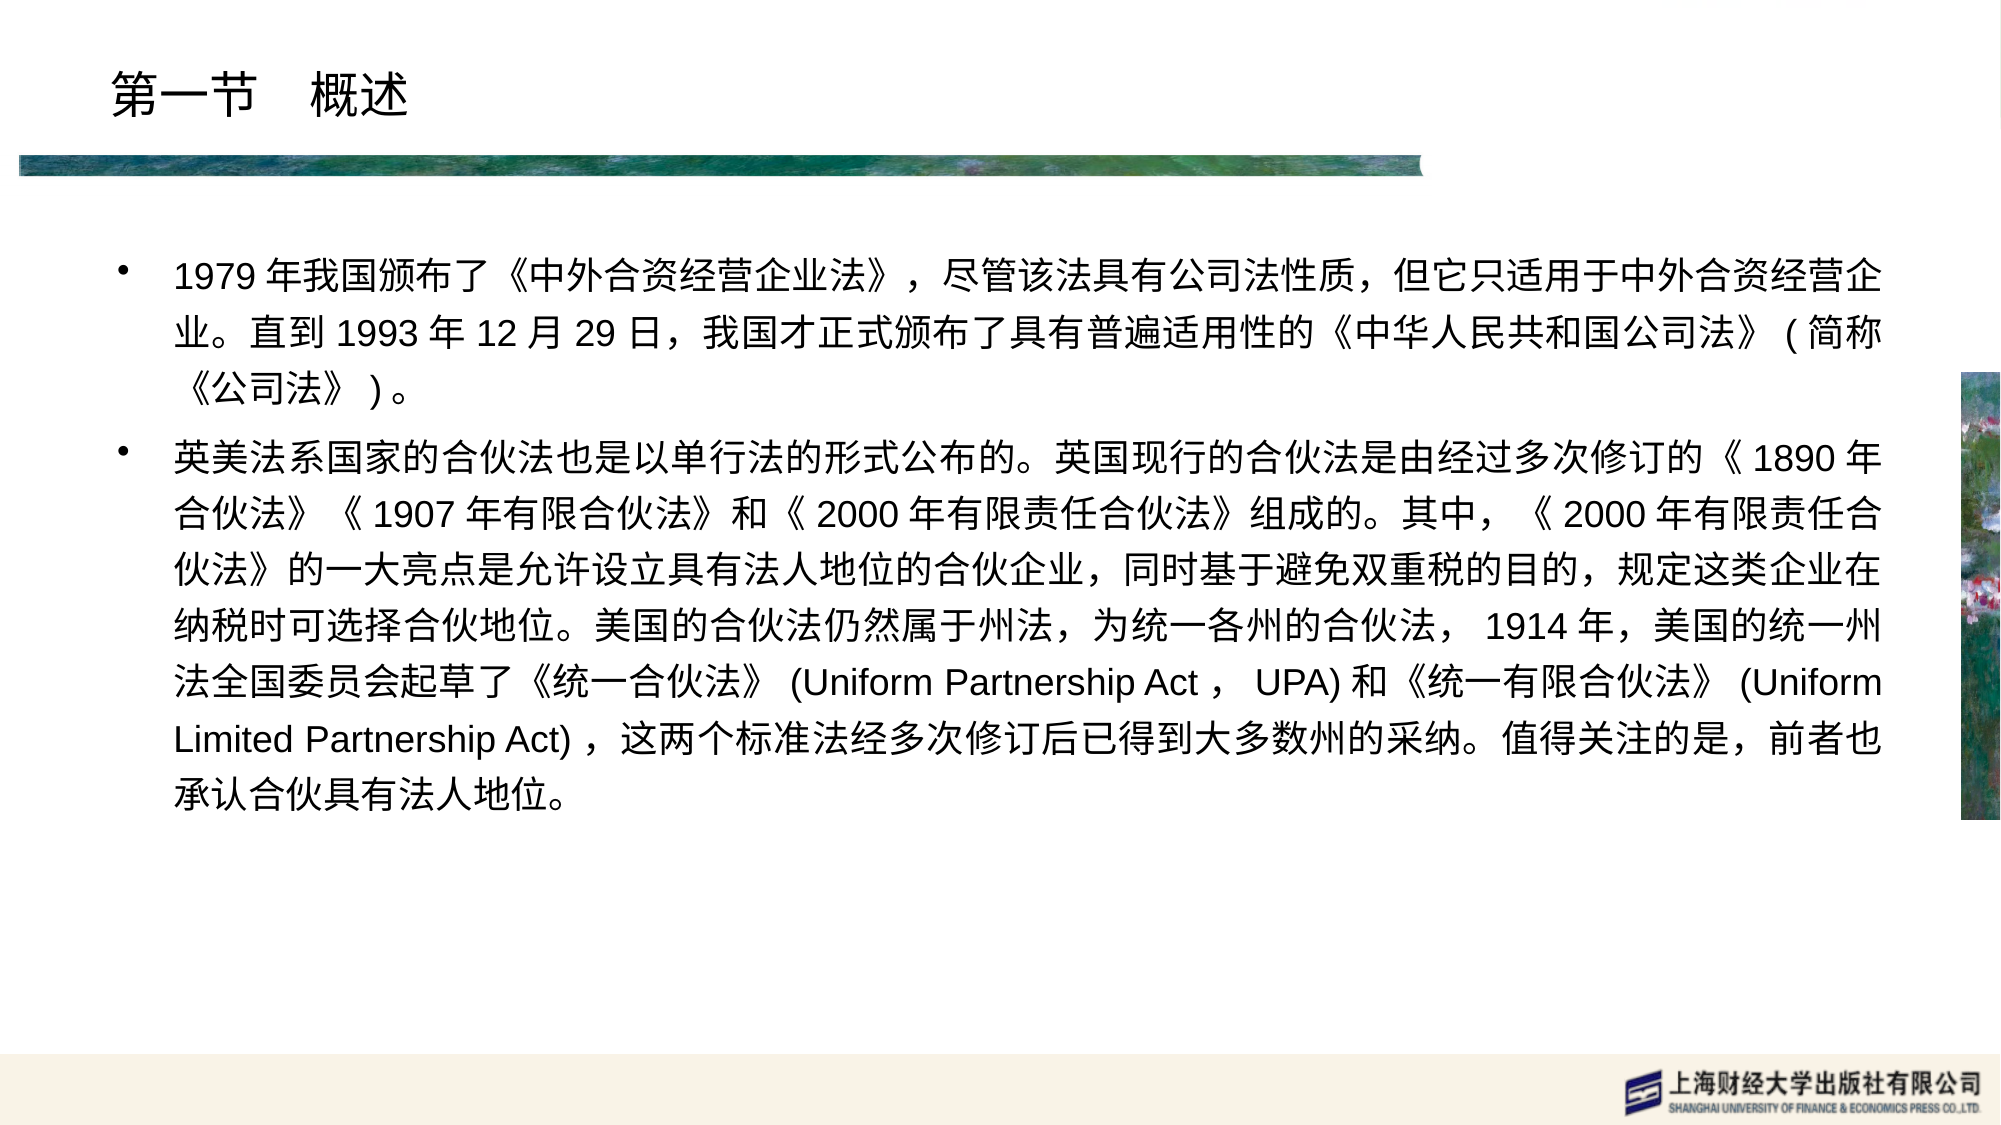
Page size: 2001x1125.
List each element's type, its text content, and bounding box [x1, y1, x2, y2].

title 第一节 概述 [94, 42, 1451, 146]
picture [0, 0, 2001, 1125]
list 1979年我国颁布了《中外合资经营企业法》，尽管该法具有公司法性质，但它只适用于中外合资经营企业。直到1993年12月29日，我国才正式颁布了具有普遍适用性的《中华人民共和国公司法》(简称《公司法》)。 英美法系国家的合伙法也是以单行法的形式公布的。英国现行的合伙法是由经过多次修订的《1890年合伙法》《1907年有限合伙法》和《2000年有限责任合伙法》组成的。其中，《2000年有限责任合伙法》的一大亮点是允许设立具有法人地位的合伙企业，同时基于避免双重税的目的，规定这类企业在纳税时可选择合伙地位。美国的合伙法仍然属于州法，为统一各州的合伙法，1914年，美国的统一州法全国委员会起草了《统一合伙法》(Uniform Partnership Act，UPA)和《统一有限合伙法》(Uniform Limited Partnership Act)，这两个标准法经多次修订后已得到大多数州的采纳。值得关注的是，前者也承认合伙具有法人地位。 [102, 233, 1898, 1032]
